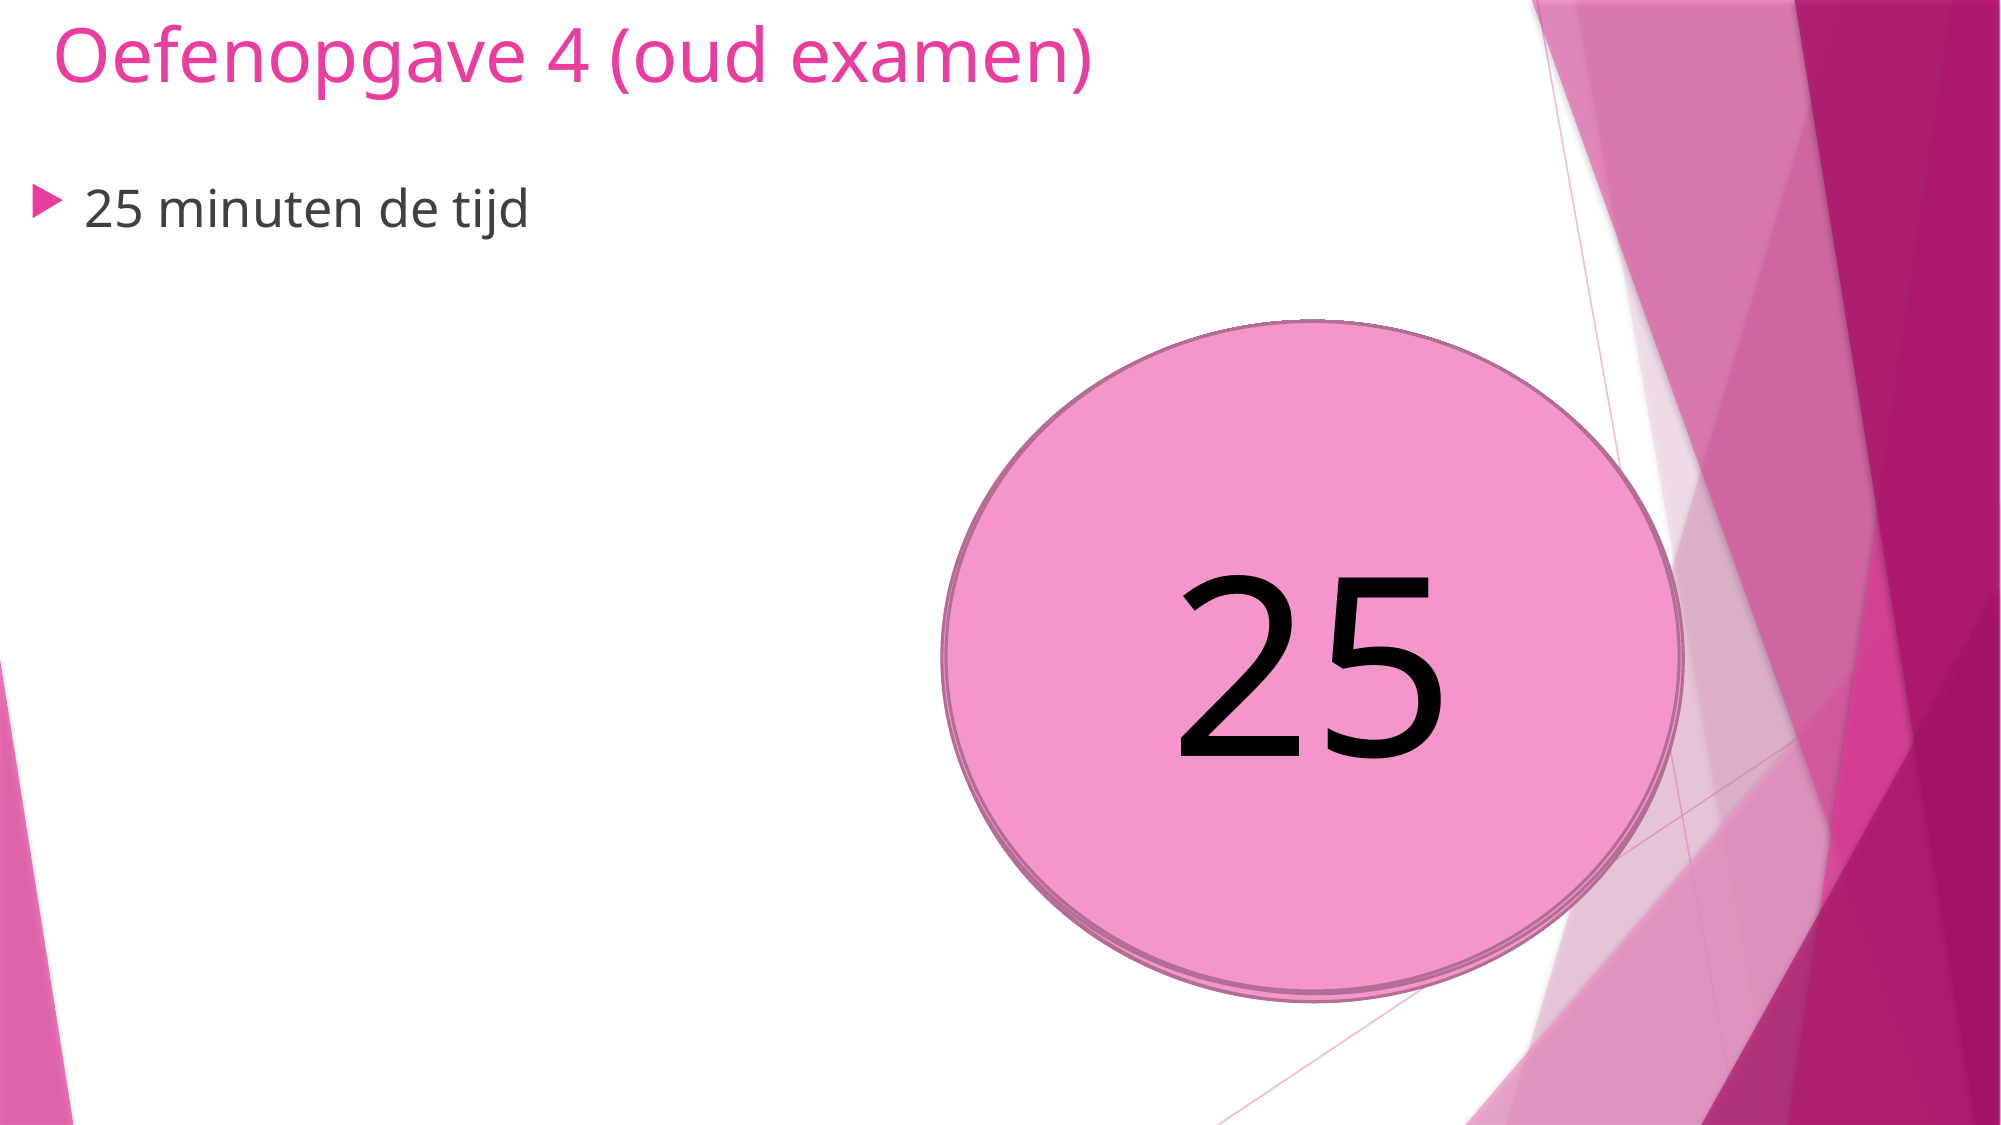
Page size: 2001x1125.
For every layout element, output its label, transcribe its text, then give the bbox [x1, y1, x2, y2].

text_box 23 [1285, 413, 1685, 996]
list 25 minuten de tijd [13, 167, 818, 1013]
title Oefenopgave 4 (oud examen) [37, 0, 1494, 260]
text_box 24 [940, 361, 1348, 994]
text_box 25 [944, 319, 1681, 993]
text_box 22 [1008, 771, 1665, 1004]
